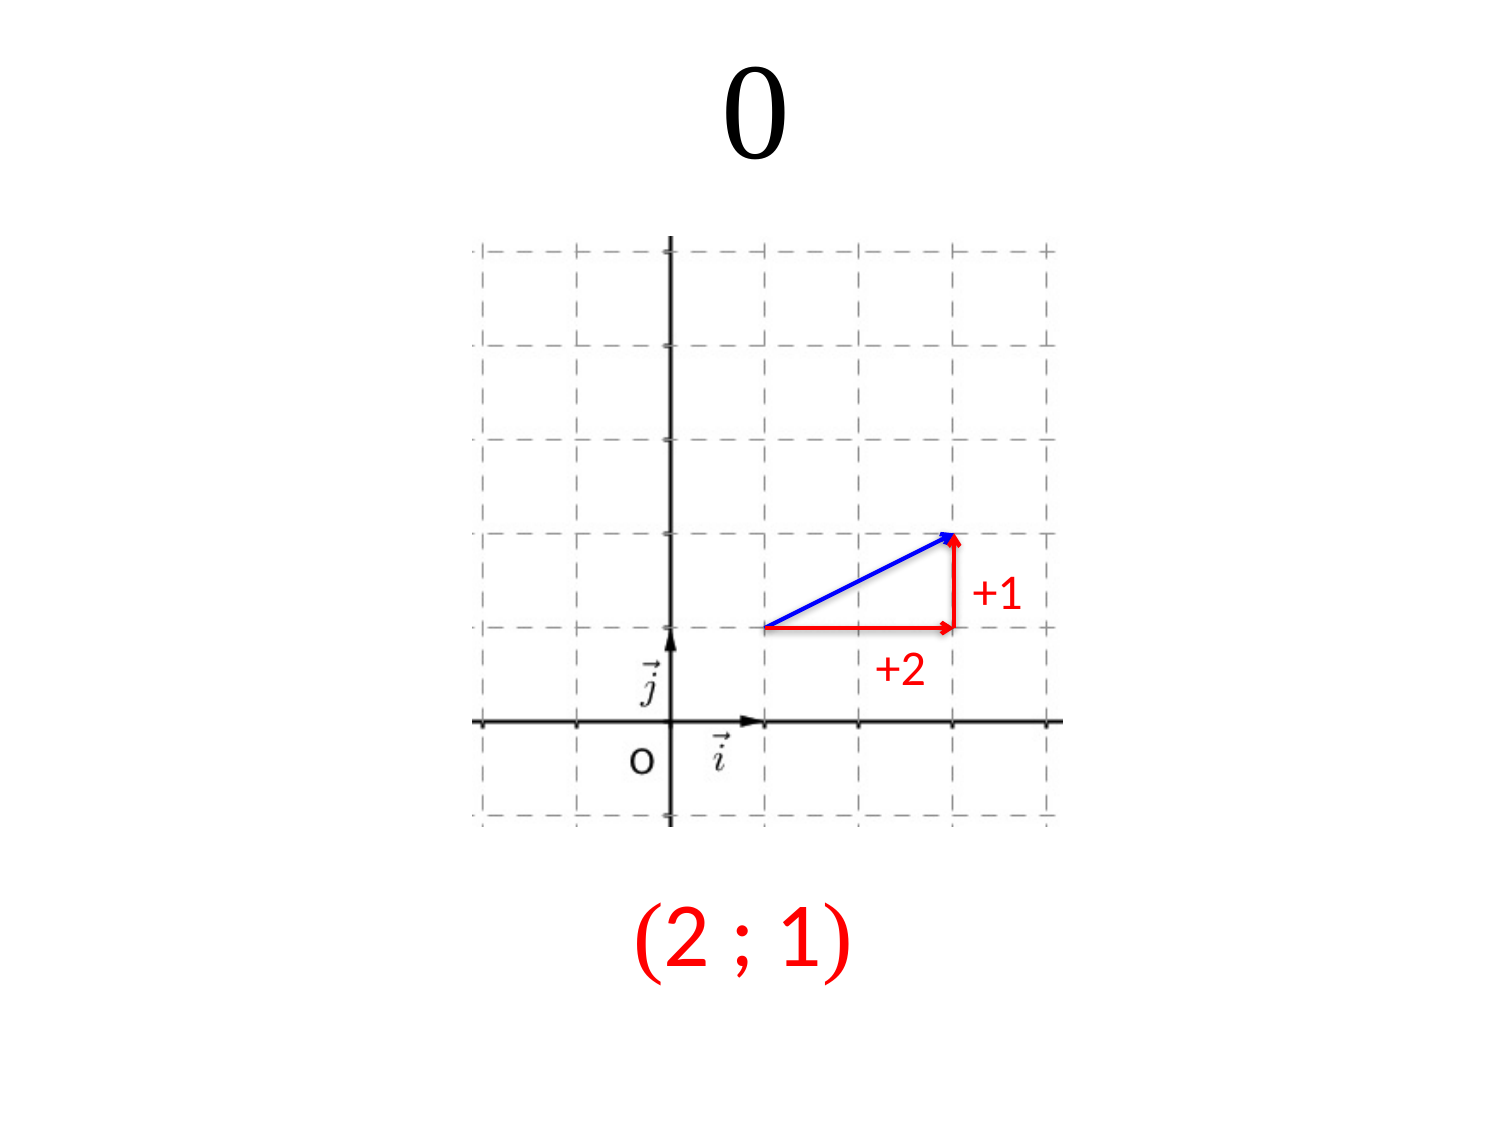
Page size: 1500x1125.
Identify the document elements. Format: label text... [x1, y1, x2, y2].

text_box (2 ; 1) [618, 867, 878, 993]
picture [472, 235, 1064, 827]
text_box 0 [5, 0, 1500, 208]
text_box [764, 533, 953, 627]
